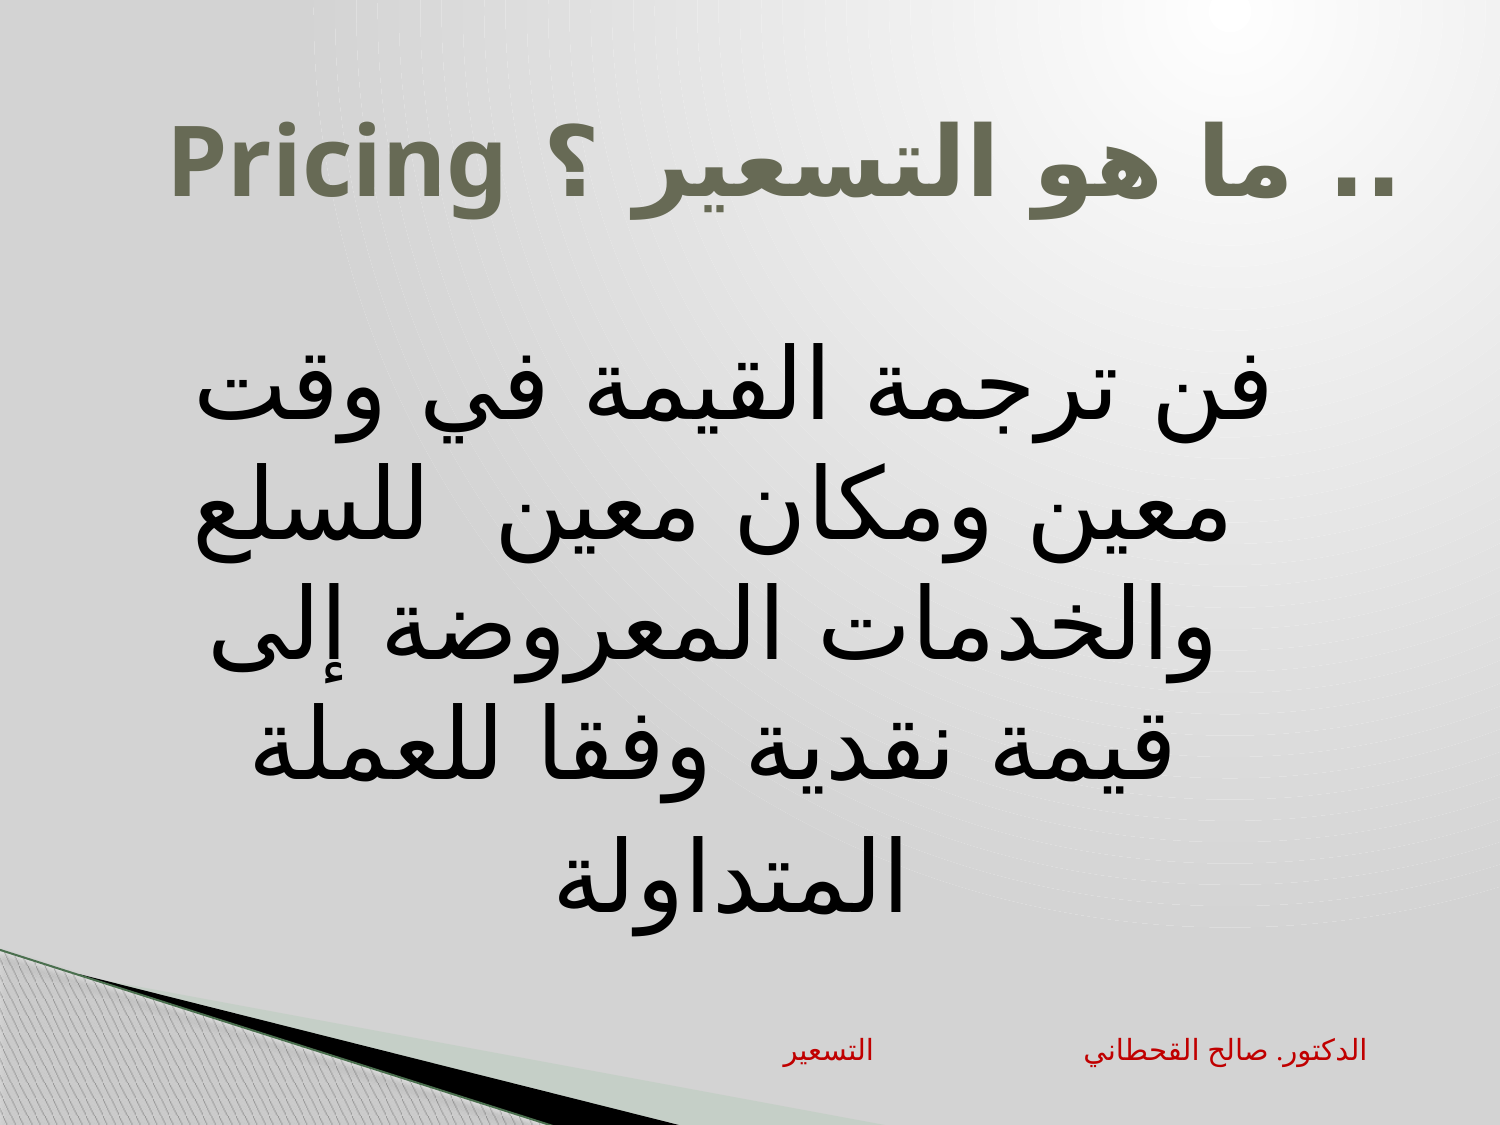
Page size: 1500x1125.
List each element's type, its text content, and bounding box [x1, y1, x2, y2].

footer التسعير الدكتور. صالح القحطاني [585, 1042, 1383, 1103]
list فن ترجمة القيمة في وقت معين ومكان معين للسلع والخدمات المعروضة إلى قيمة نقدية وفقا للعملة المتداولة [99, 312, 1388, 1000]
title .. ما هو التسعير ؟ Pricing [147, 90, 1423, 225]
